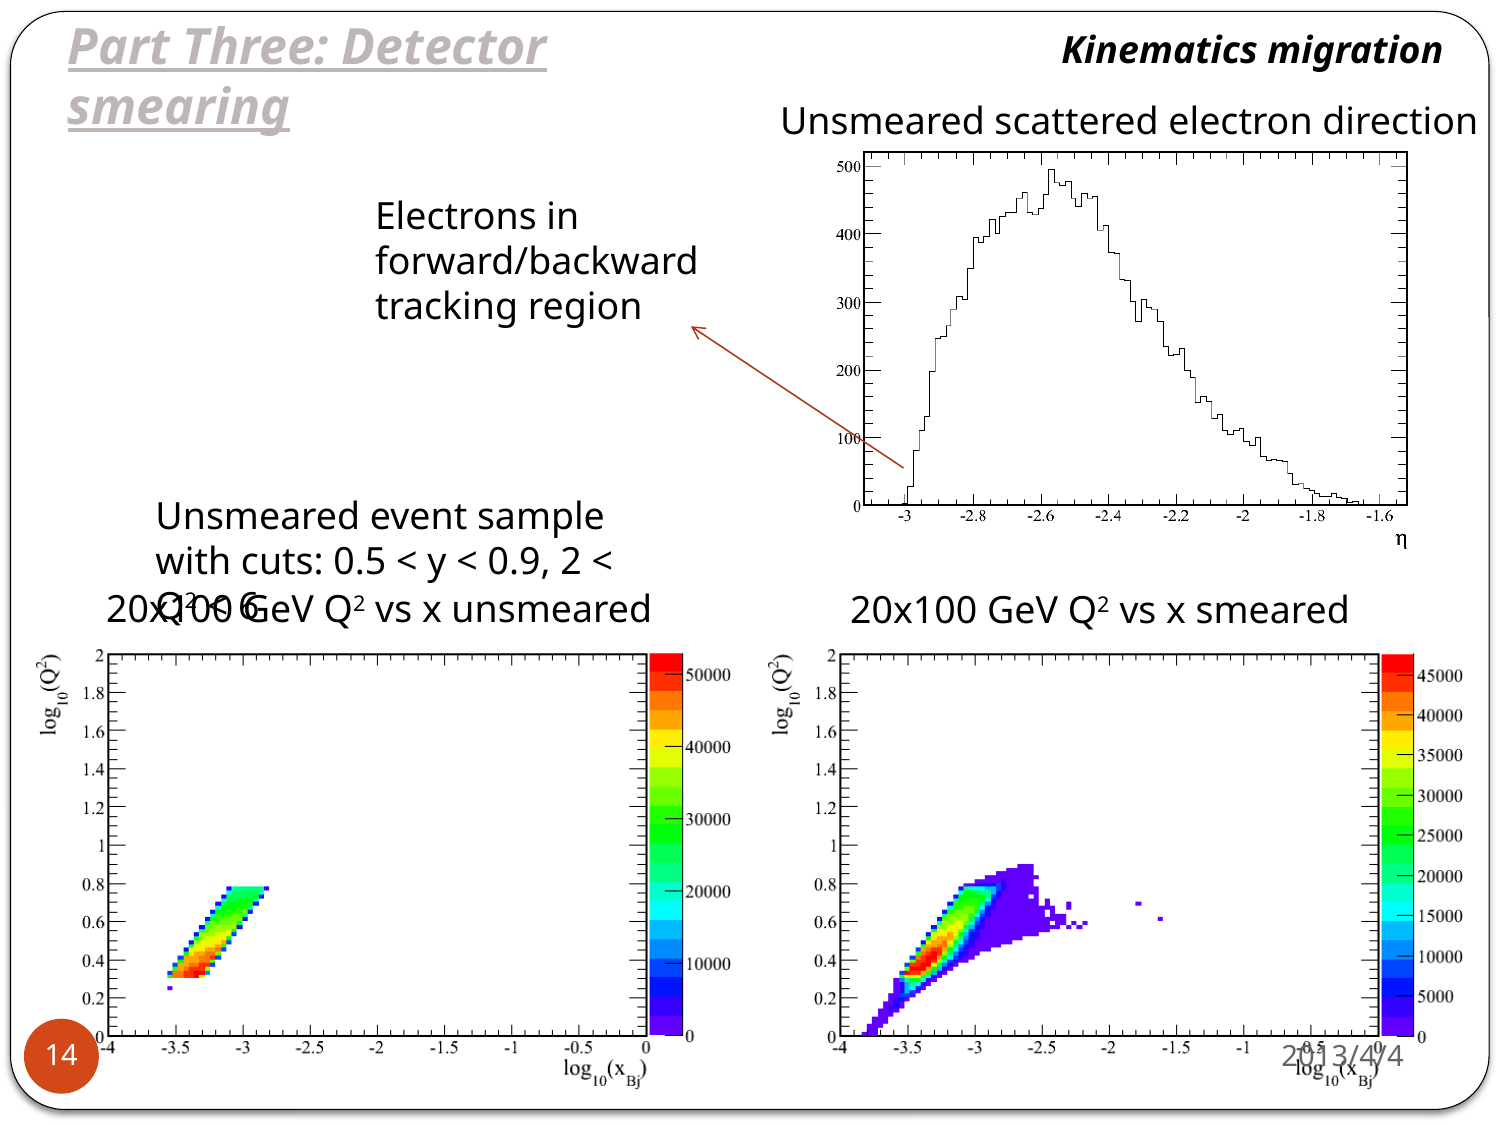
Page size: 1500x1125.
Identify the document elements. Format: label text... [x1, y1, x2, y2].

picture [796, 135, 1426, 563]
list Kinematics migration [750, 19, 1459, 80]
text_box 20x100 GeV Q2 vs x unsmeared [91, 577, 668, 636]
text_box Unsmeared scattered electron direction [765, 89, 1494, 150]
picture [760, 637, 1464, 1095]
text_box Electrons in forward/backward tracking region [360, 184, 750, 335]
title Part Three: Detector smearing [53, 6, 703, 161]
picture [29, 637, 732, 1093]
text_box Unsmeared event sample with cuts: 0.5 < y < 0.9, 2 < Q2 < 6 [140, 484, 673, 635]
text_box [690, 325, 904, 469]
text_box 20x100 GeV Q2 vs x smeared [835, 578, 1365, 636]
